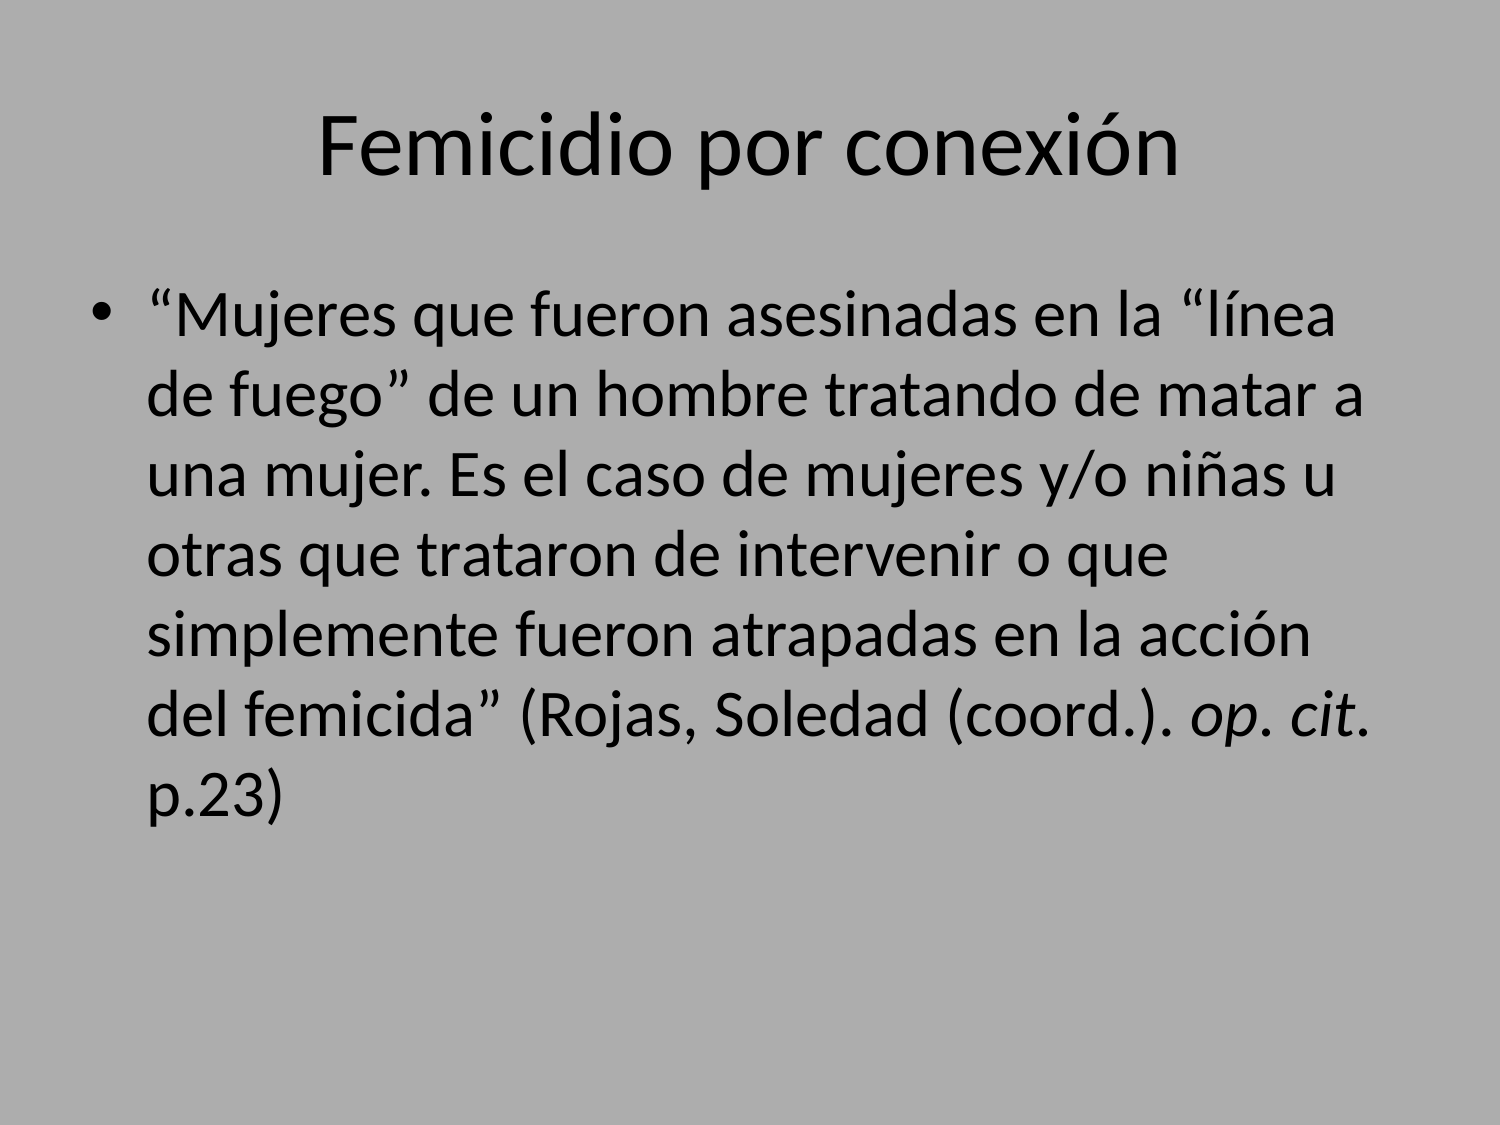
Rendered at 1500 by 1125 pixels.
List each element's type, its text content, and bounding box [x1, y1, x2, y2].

title Femicidio por conexión [75, 45, 1425, 233]
list “Mujeres que fueron asesinadas en la “línea de fuego” de un hombre tratando de matar a una mujer. Es el caso de mujeres y/o niñas u otras que trataron de intervenir o que simplemente fueron atrapadas en la acción del femicida” (Rojas, Soledad (coord.). op. cit. p.23) [75, 262, 1425, 1005]
